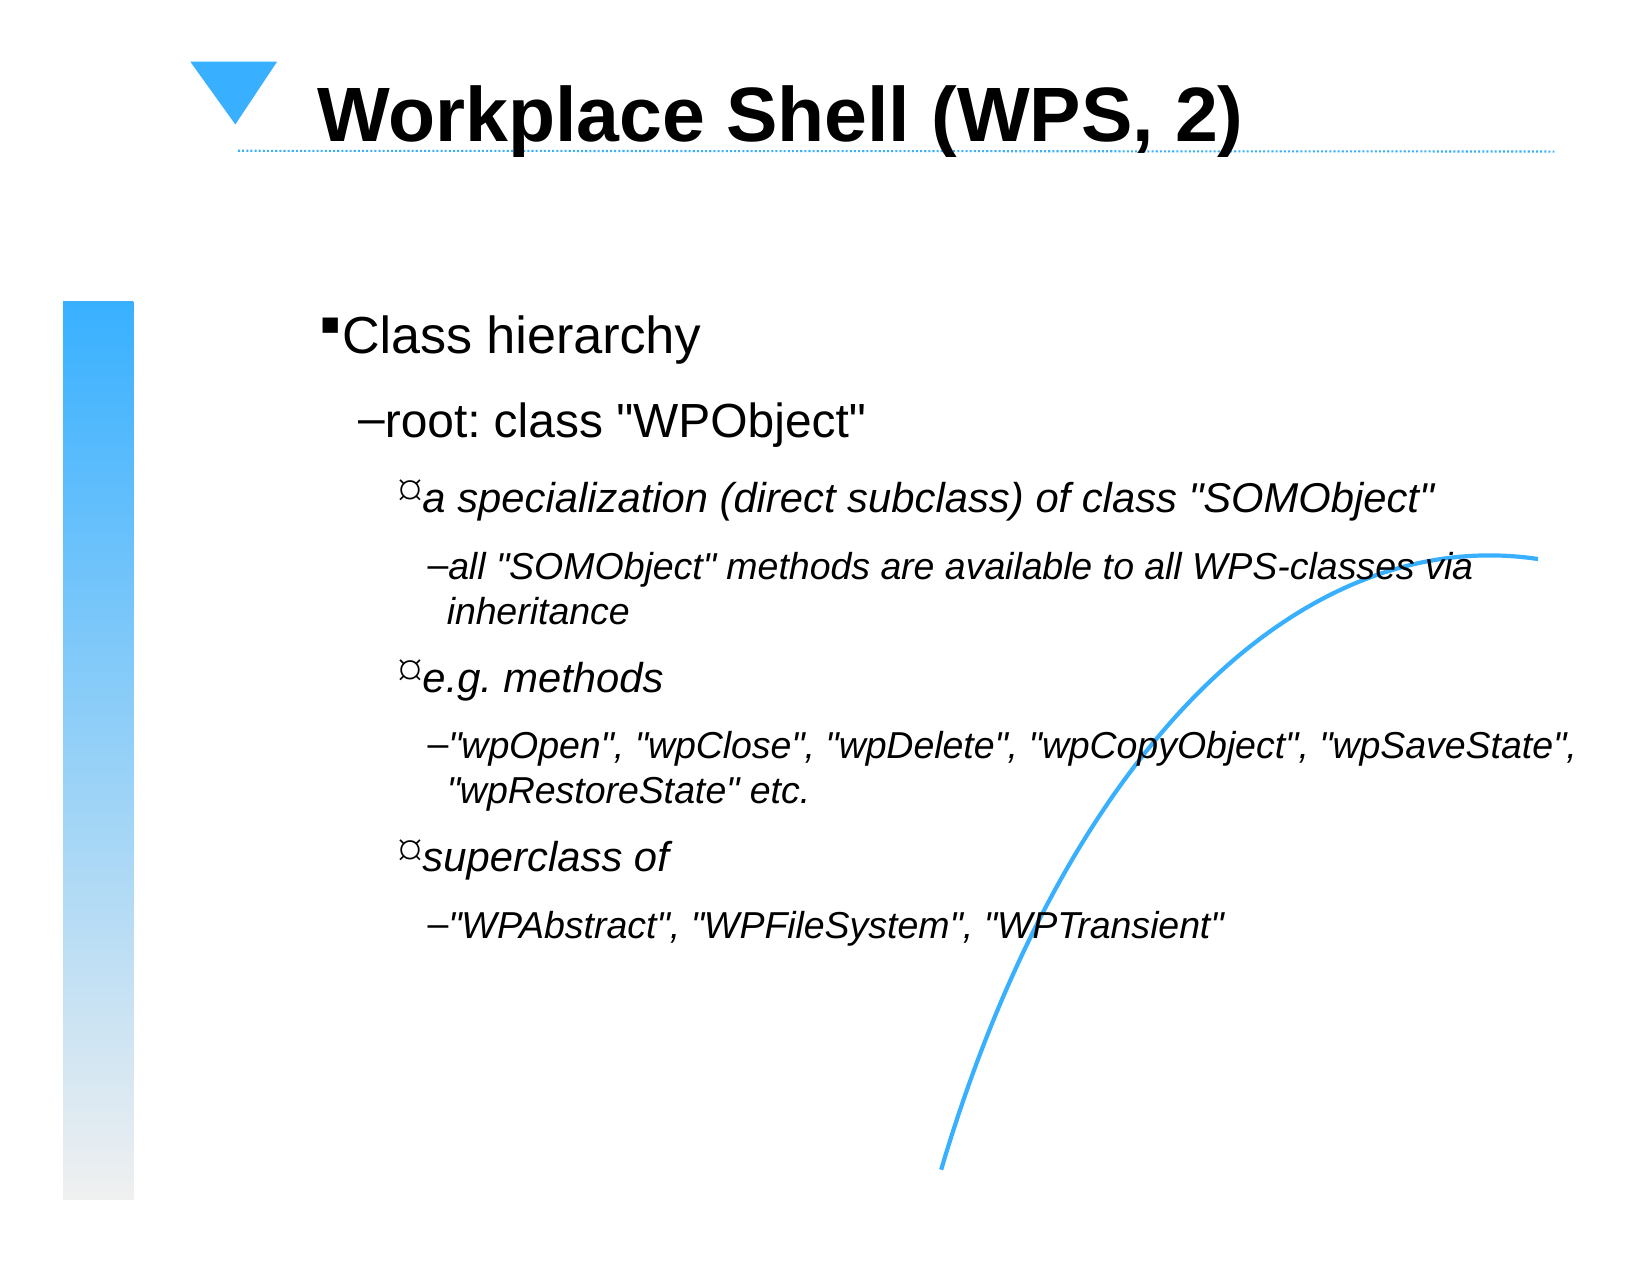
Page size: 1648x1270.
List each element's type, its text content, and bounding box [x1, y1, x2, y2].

text_box [63, 301, 134, 1200]
text_box Workplace Shell (WPS, 2) [317, 64, 1549, 158]
text_box [941, 947, 1159, 1170]
text_box Class hierarchy root: class "WPObject" a specialization (direct subclass) of class "SOMObject" all "SOMObject" methods are available to all WPS-classes via inheritance e.g. methods "wpOpen", "wpClose", "wpDelete", "wpCopyObject", "wpSaveState", "wpRestoreState" etc. superclass of "WPAbstract", "WPFileSystem", "WPTransient" [318, 301, 1600, 947]
text_box [190, 61, 278, 125]
